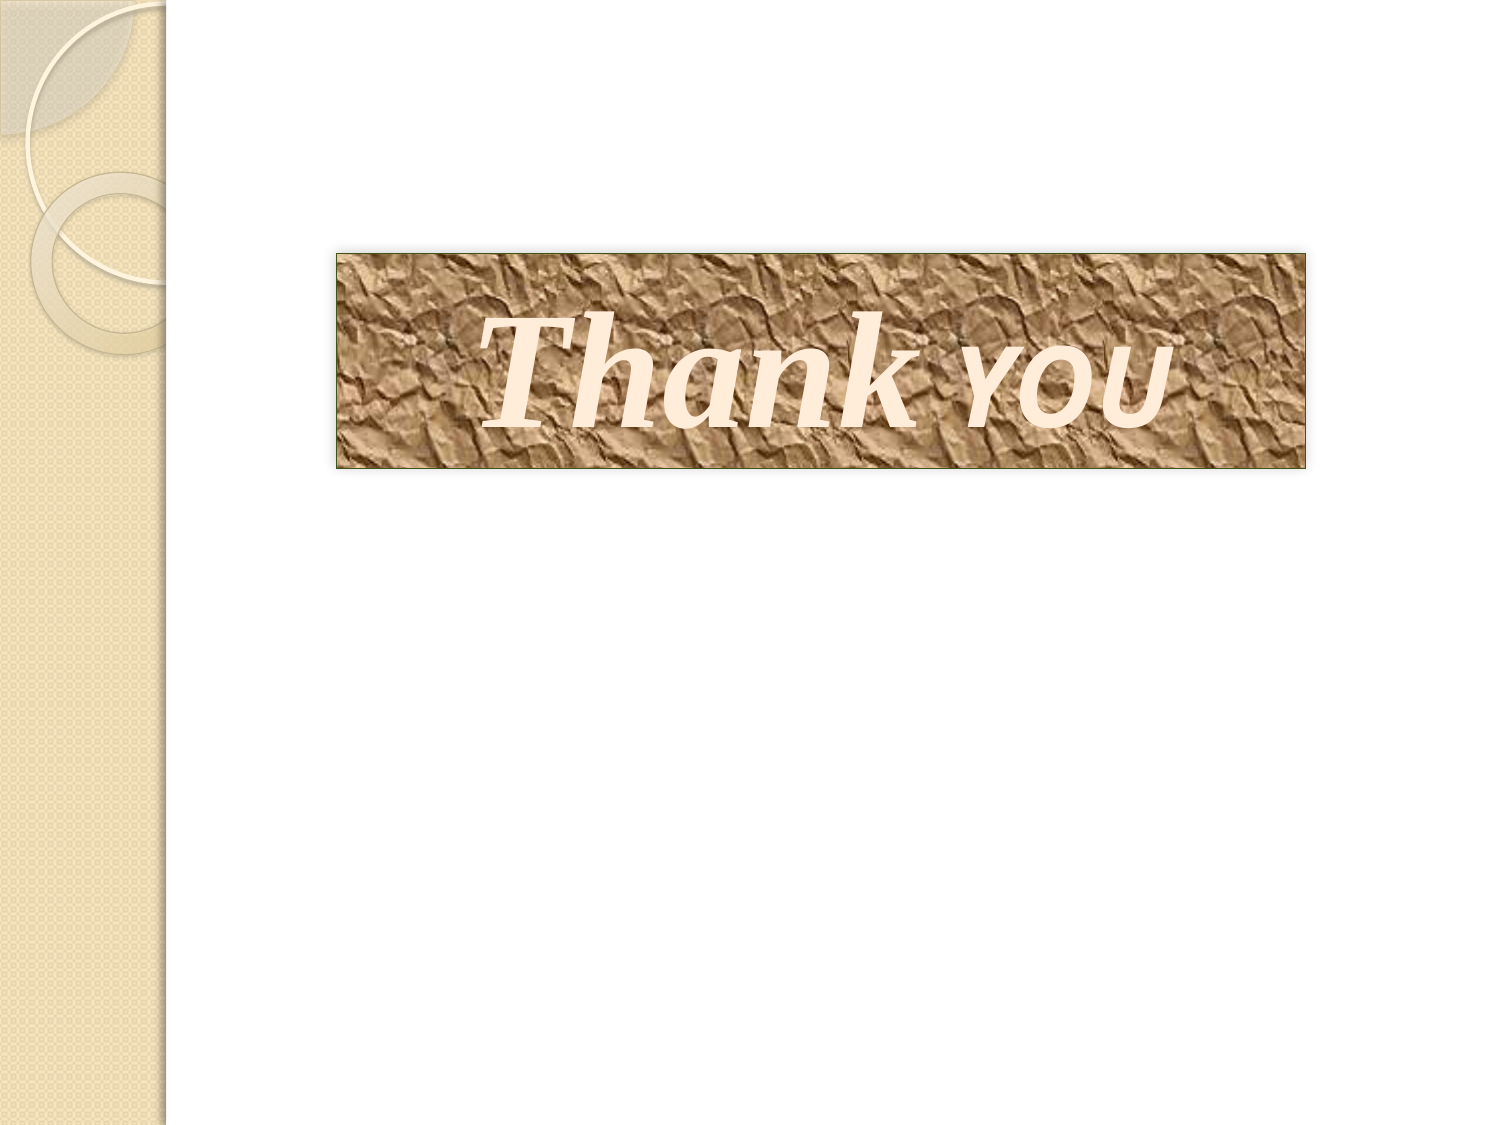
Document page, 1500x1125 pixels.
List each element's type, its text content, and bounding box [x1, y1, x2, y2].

text_box Thank YOU [336, 253, 1306, 469]
